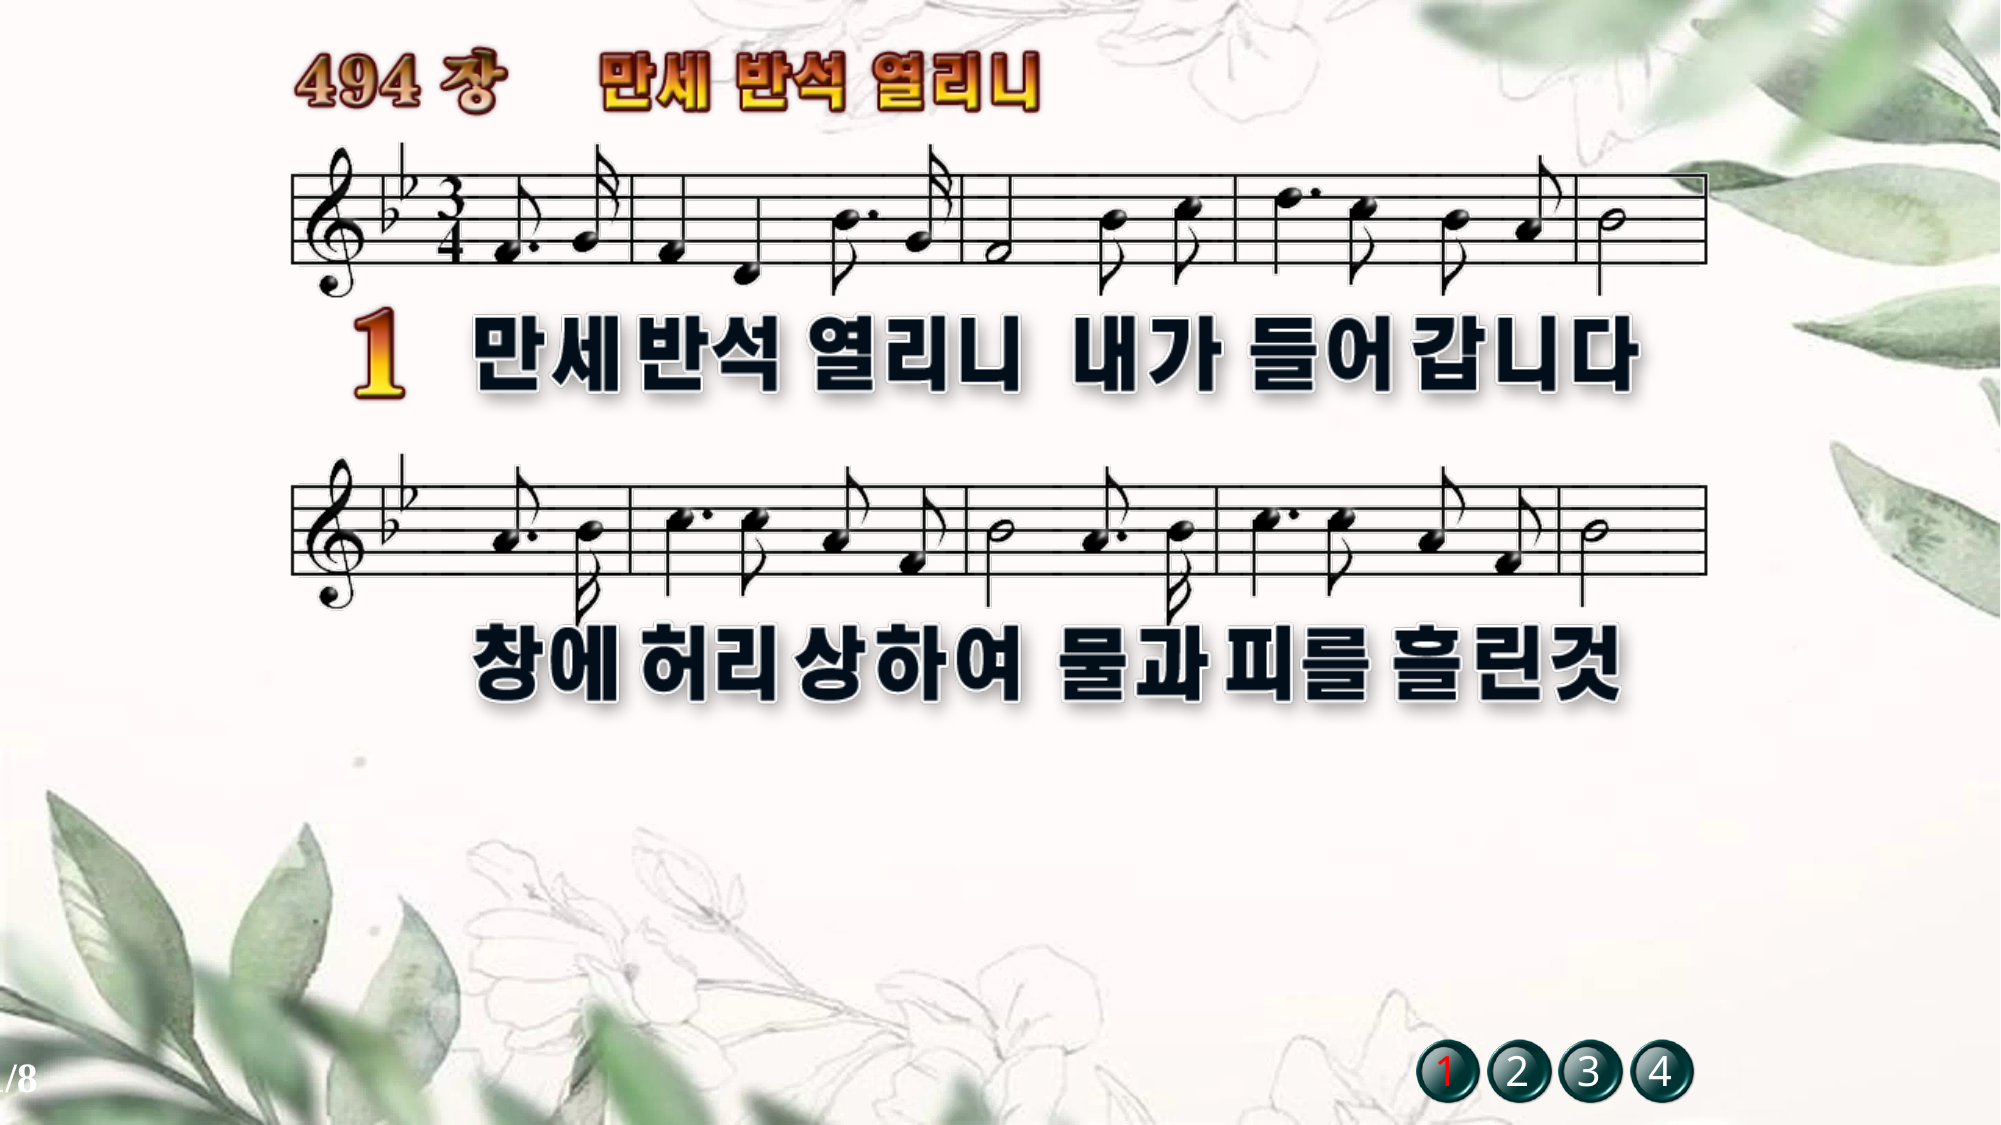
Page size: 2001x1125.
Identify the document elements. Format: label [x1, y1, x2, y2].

picture [0, 0, 2001, 1125]
text_box [1627, 1035, 1697, 1106]
text_box [1413, 1035, 1484, 1106]
text_box [1555, 1035, 1626, 1106]
text_box [1484, 1035, 1555, 1106]
